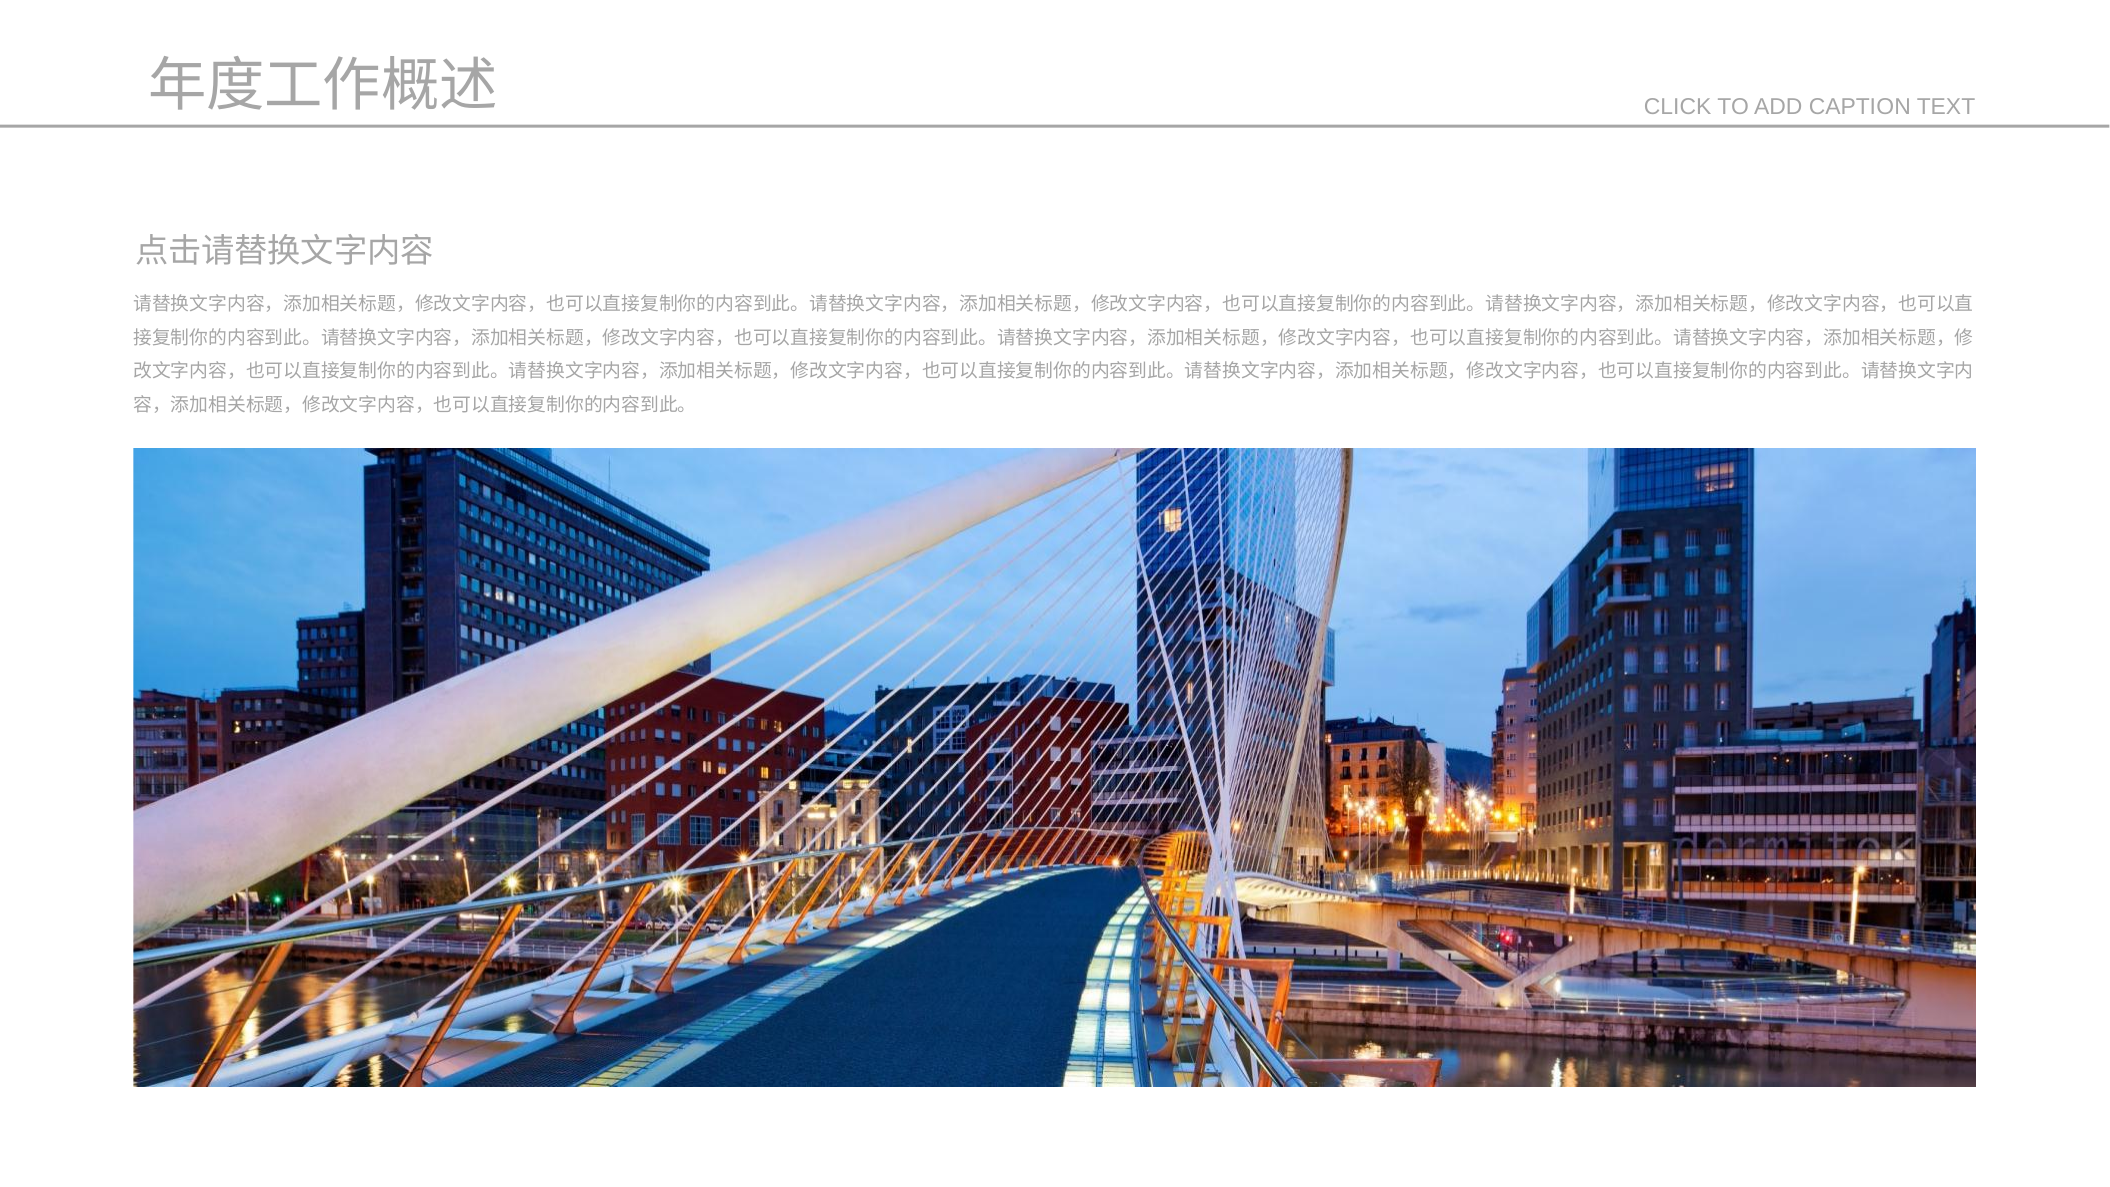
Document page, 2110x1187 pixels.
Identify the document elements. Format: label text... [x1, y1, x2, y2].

text_box 年度工作概述 [148, 47, 528, 118]
text_box CLICK TO ADD CAPTION TEXT [1596, 91, 1976, 119]
text_box [0, 124, 2110, 129]
text_box [132, 447, 1977, 1087]
text_box 请替换文字内容，添加相关标题，修改文字内容，也可以直接复制你的内容到此。请替换文字内容，添加相关标题，修改文字内容，也可以直接复制你的内容到此。请替换文字内容，添加相关标题，修改文字内容，也可以直接复制你的内容到此。请替换文字内容，添加相关标题，修改文字内容，也可以直接复制你的内容到此。请替换文字内容，添加相关标题，修改文字内容，也可以直接复制你的内容到此。请替换文字内容，添加相关标题，修改文字内容，也可以直接复制你的内容到此。请替换文字内容，添加相关标题，修改文字内容，也可以直接复制你的内容到此。请替换文字内容，添加相关标题，修改文字内容，也可以直接复制你的内容到此。请替换文字内容，添加相关标题，修改文字内容，也可以直接复制你的内容到此。 [133, 280, 1976, 416]
text_box 点击请替换文字内容 [135, 229, 435, 270]
